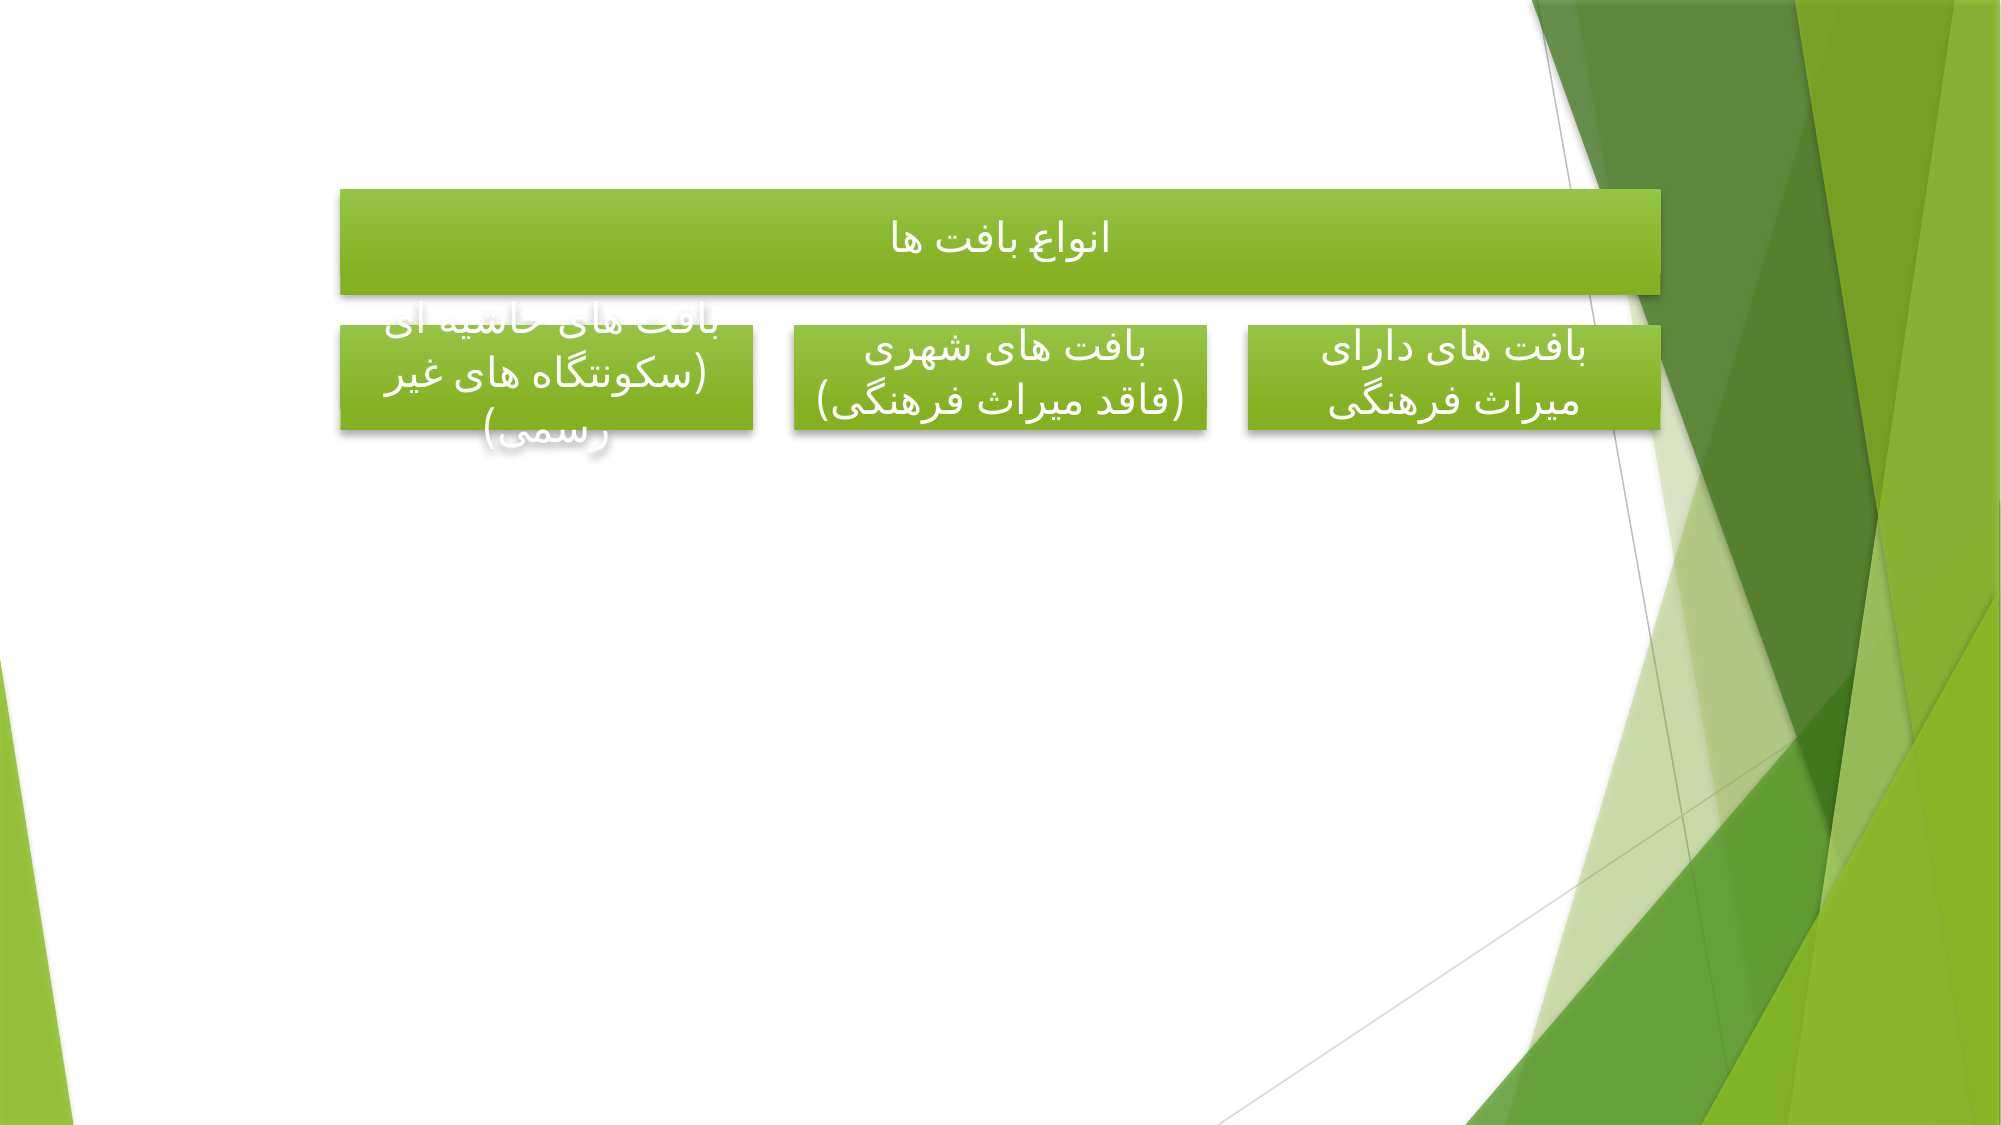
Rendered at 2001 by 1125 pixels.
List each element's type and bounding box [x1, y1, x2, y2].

list [174, 189, 1826, 838]
